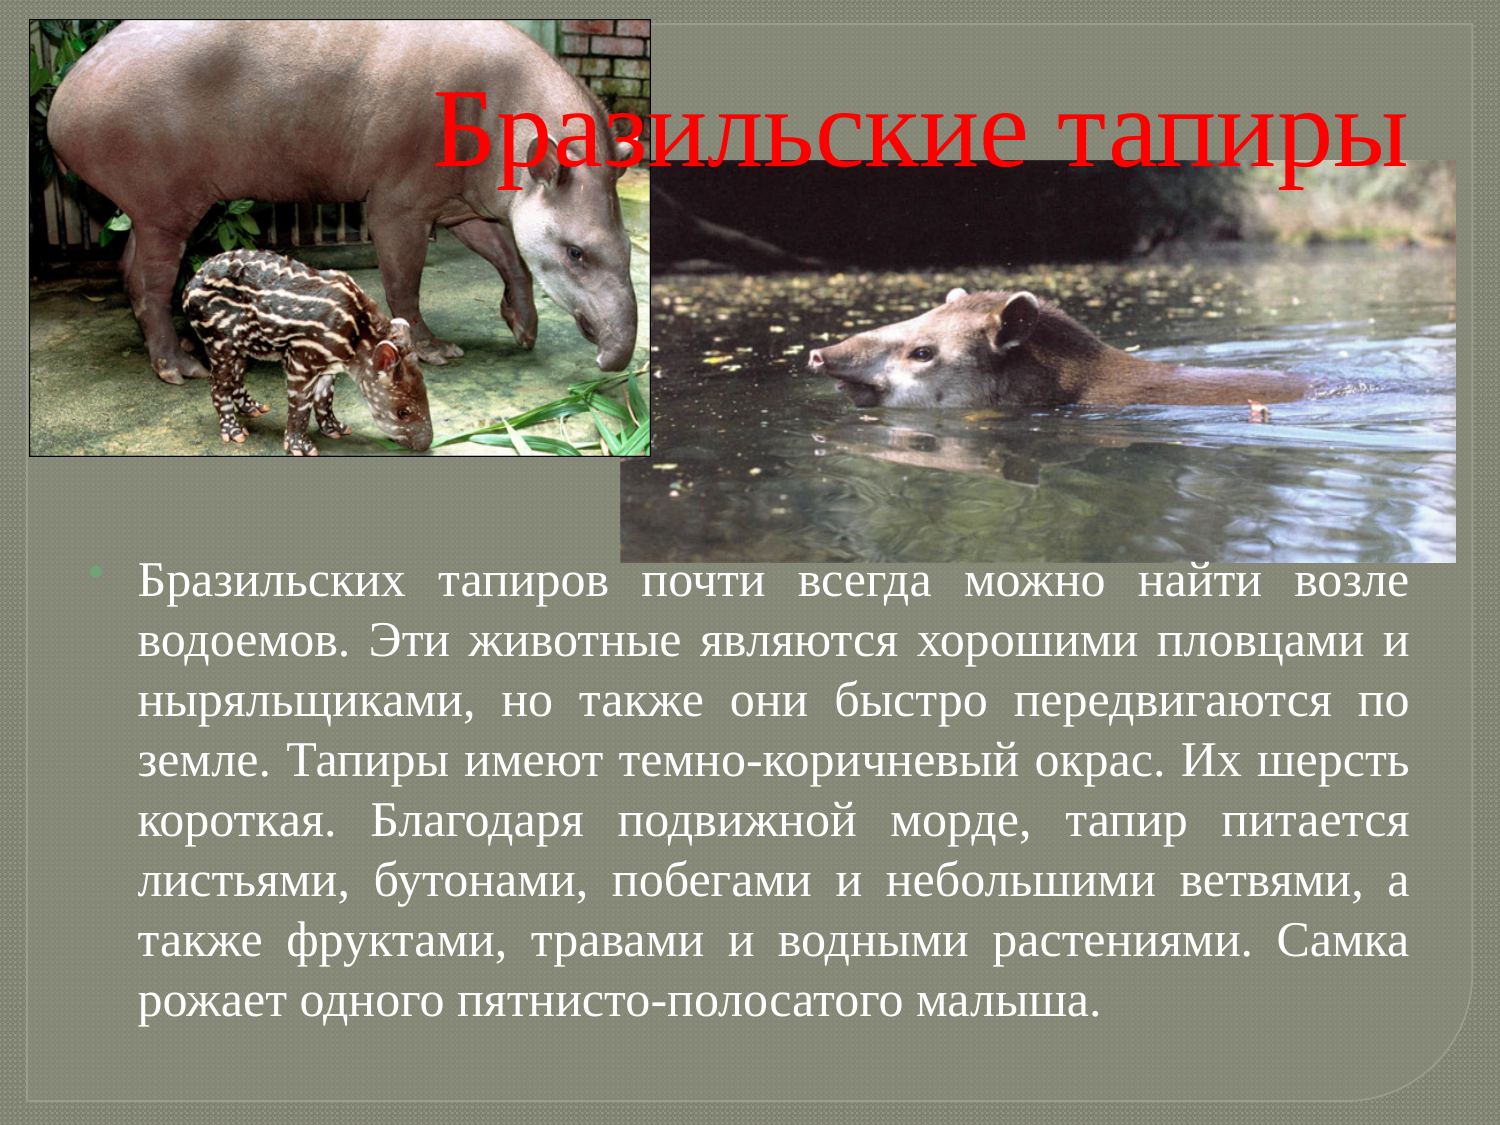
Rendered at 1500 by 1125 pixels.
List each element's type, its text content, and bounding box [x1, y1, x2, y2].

picture [29, 18, 1456, 563]
title Бразильские тапиры [657, 41, 1425, 159]
list Бразильских тапиров почти всегда можно найти возле водоемов. Эти животные являются хорошими пловцами и ныряльщиками, но также они быстро передвигаются по земле. Тапиры имеют темно-коричневый окрас. Их шерсть короткая. Благодаря подвижной морде, тапир питается листьями, бутонами, побегами и небольшими ветвями, а также фруктами, травами и водными растениями. Самка рожает одного пятнисто-полосатого малыша. [75, 538, 1425, 1013]
